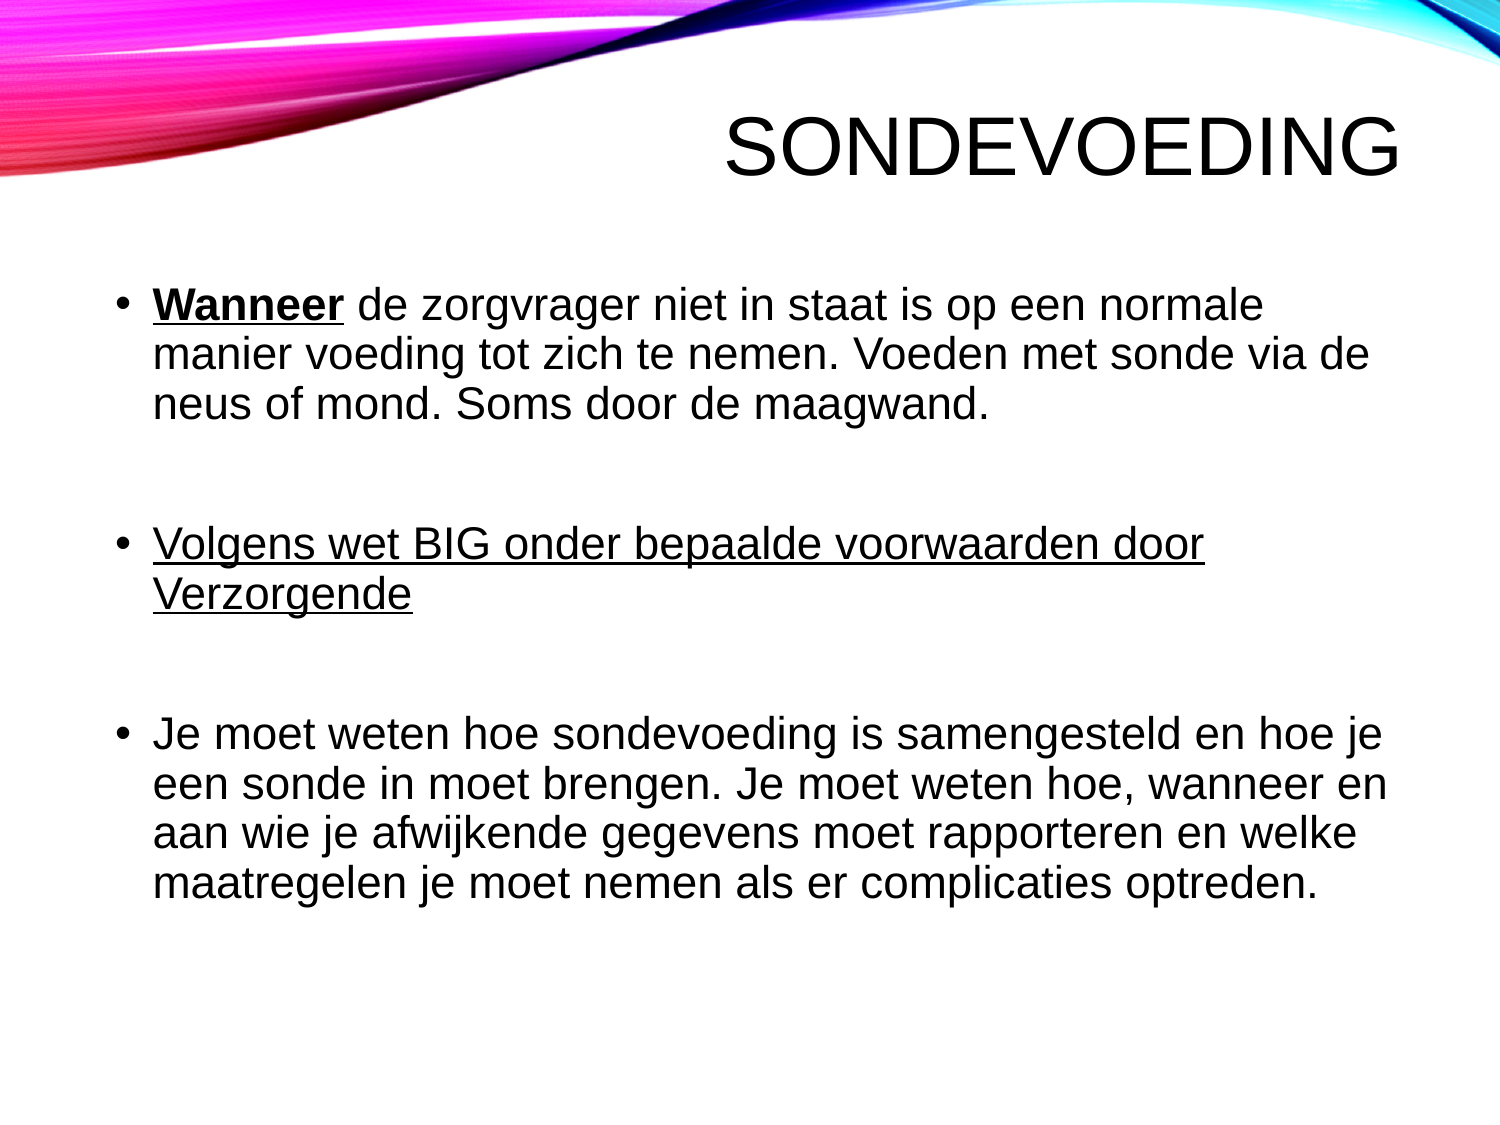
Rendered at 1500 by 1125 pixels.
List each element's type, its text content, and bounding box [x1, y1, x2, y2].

picture [0, 0, 1500, 178]
list Wanneer de zorgvrager niet in staat is op een normale manier voeding tot zich te nemen. Voeden met sonde via de neus of mond. Soms door de maagwand. Volgens wet BIG onder bepaalde voorwaarden door Verzorgende Je moet weten hoe sondevoeding is samengesteld en hoe je een sonde in moet brengen. Je moet weten hoe, wanneer en aan wie je afwijkende gegevens moet rapporteren en welke maatregelen je moet nemen als er complicaties optreden. [100, 273, 1419, 1125]
title Sondevoeding [372, 42, 1419, 255]
